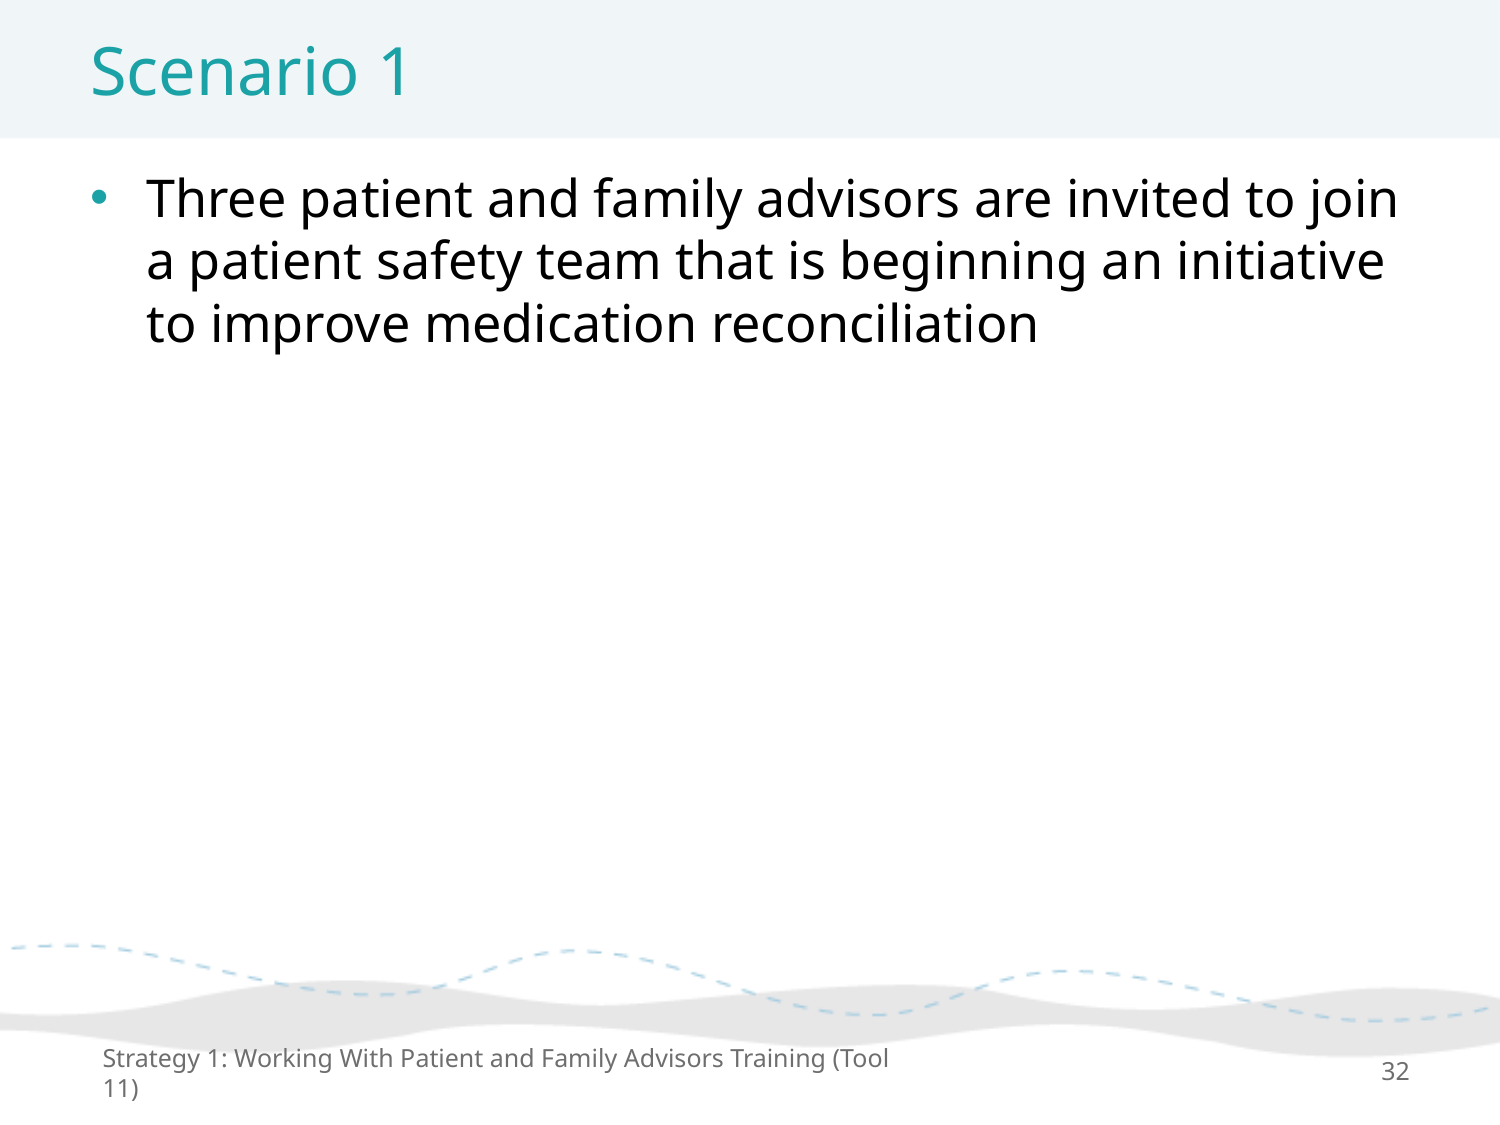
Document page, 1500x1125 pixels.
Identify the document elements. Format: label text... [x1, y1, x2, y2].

list Three patient and family advisors are invited to join a patient safety team that is beginning an initiative to improve medication reconciliation [75, 157, 1425, 900]
slide_number 32 [1074, 1042, 1425, 1103]
footer Strategy 1: Working With Patient and Family Advisors Training (Tool 11) [87, 1042, 925, 1103]
picture [0, 0, 1500, 1125]
title Scenario 1 [75, 0, 1425, 138]
